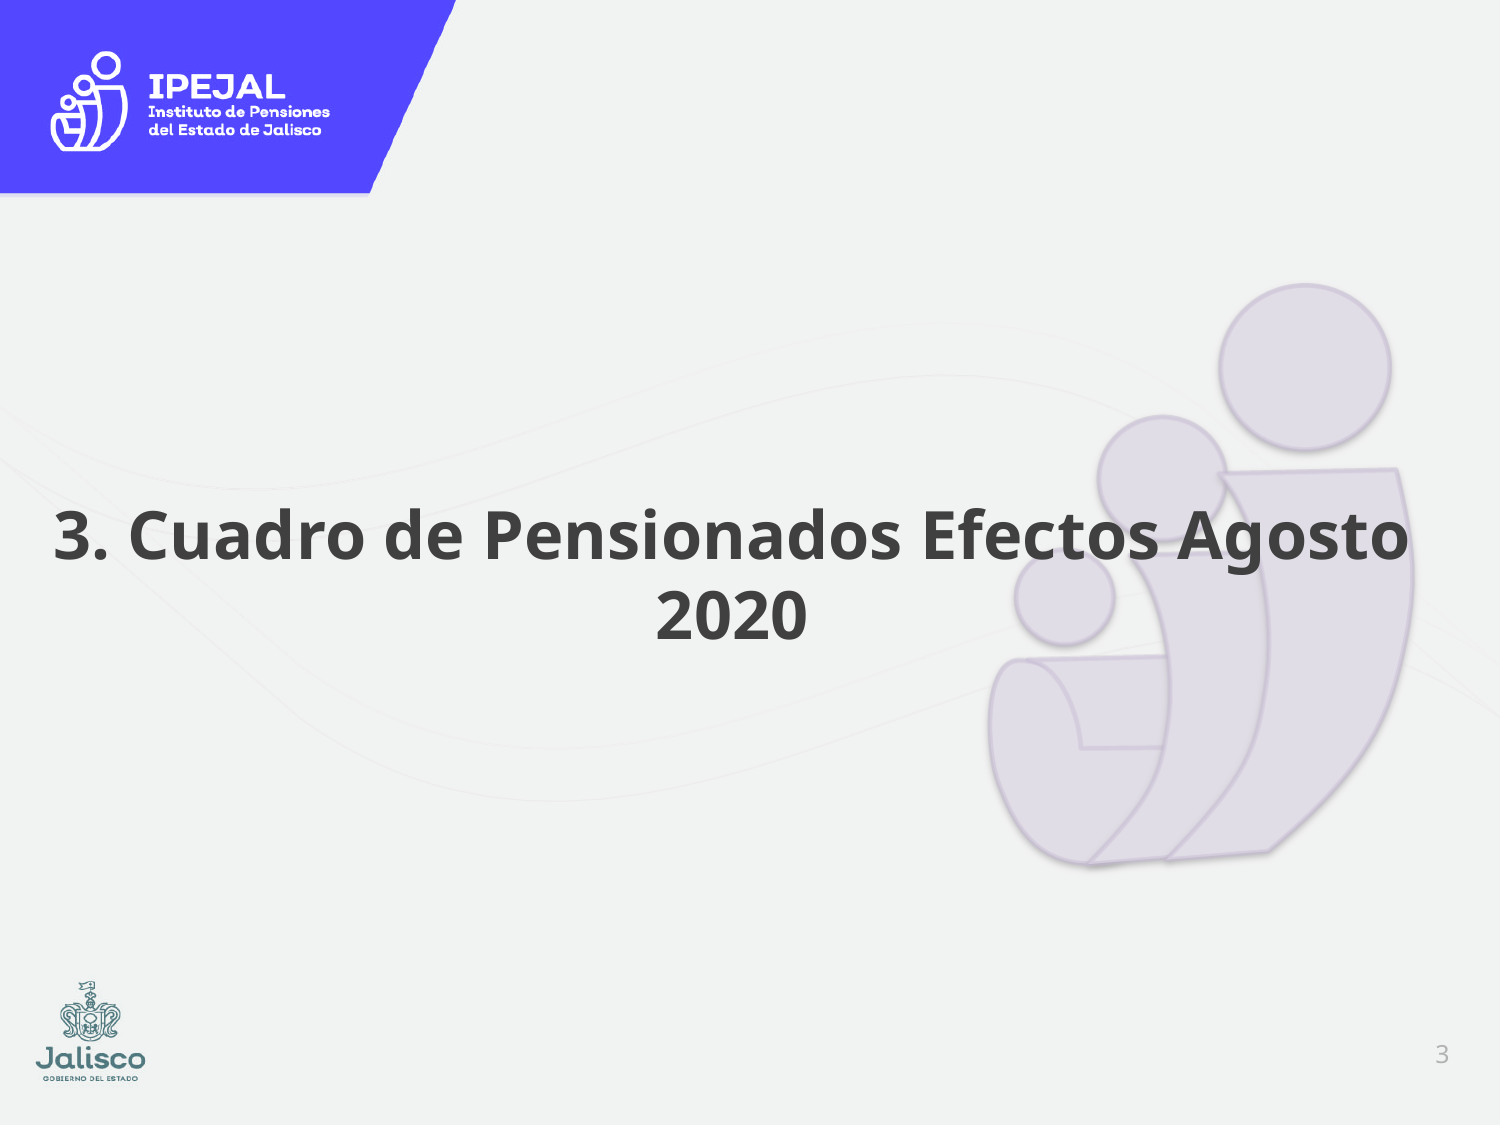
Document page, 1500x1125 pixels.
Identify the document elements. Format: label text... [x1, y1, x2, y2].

slide_number 2 [1389, 1025, 1465, 1086]
picture [0, 0, 1500, 193]
text_box 3. Cuadro de Pensionados Efectos Agosto 2020 [0, 485, 1465, 661]
picture [0, 932, 1500, 1125]
